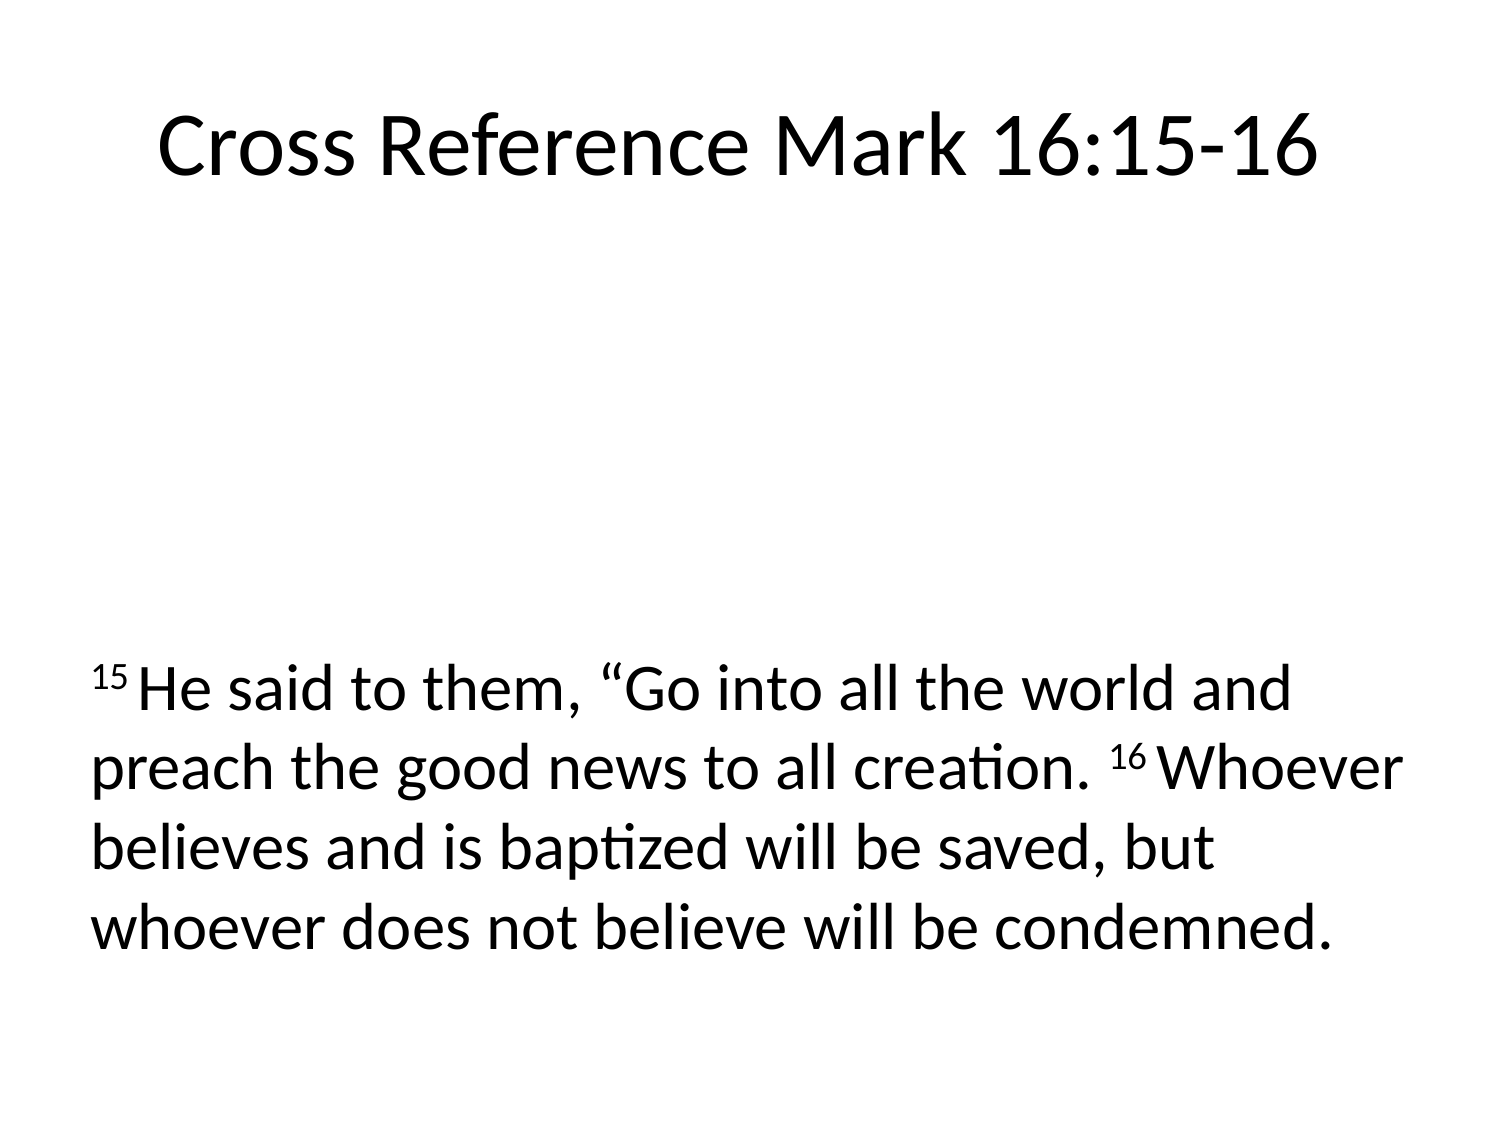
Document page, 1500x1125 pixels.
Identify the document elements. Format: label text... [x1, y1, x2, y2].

list 15 He said to them, “Go into all the world and preach the good news to all creation. 16 Whoever believes and is baptized will be saved, but whoever does not believe will be condemned. [75, 262, 1425, 1005]
title Cross Reference Mark 16:15-16 [75, 45, 1425, 233]
